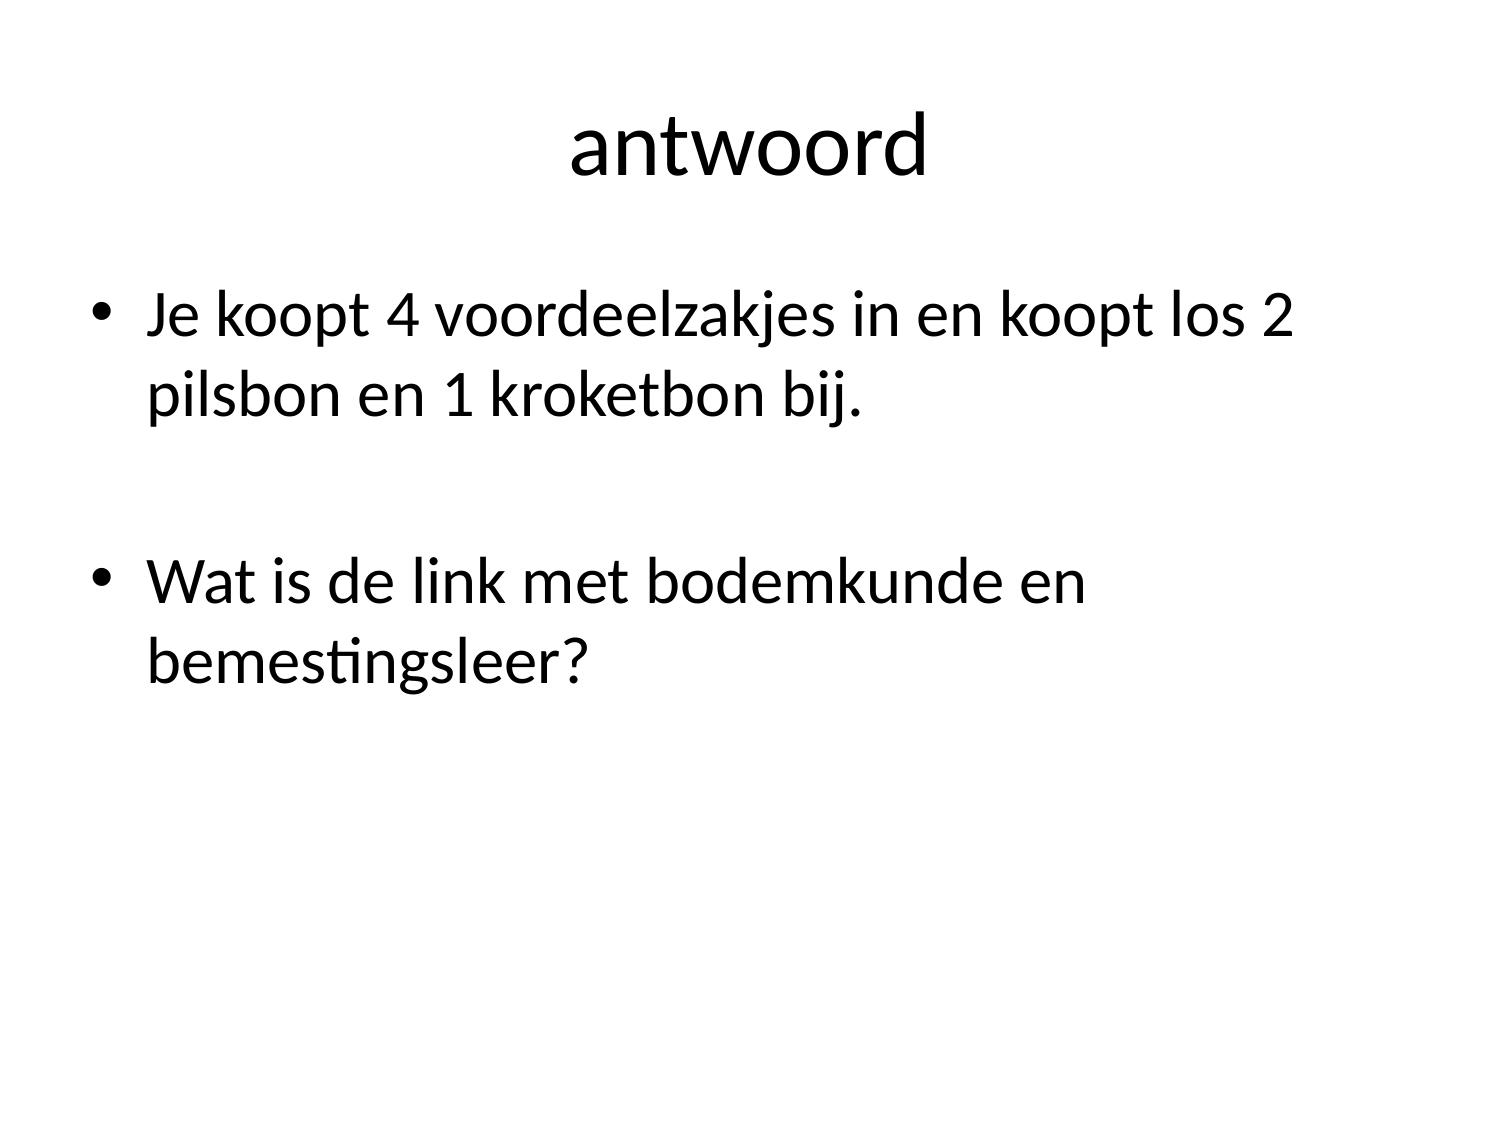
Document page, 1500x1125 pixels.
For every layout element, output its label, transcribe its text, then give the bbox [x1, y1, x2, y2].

title antwoord [75, 45, 1425, 233]
list Je koopt 4 voordeelzakjes in en koopt los 2 pilsbon en 1 kroketbon bij. Wat is de link met bodemkunde en bemestingsleer? [75, 262, 1425, 1005]
